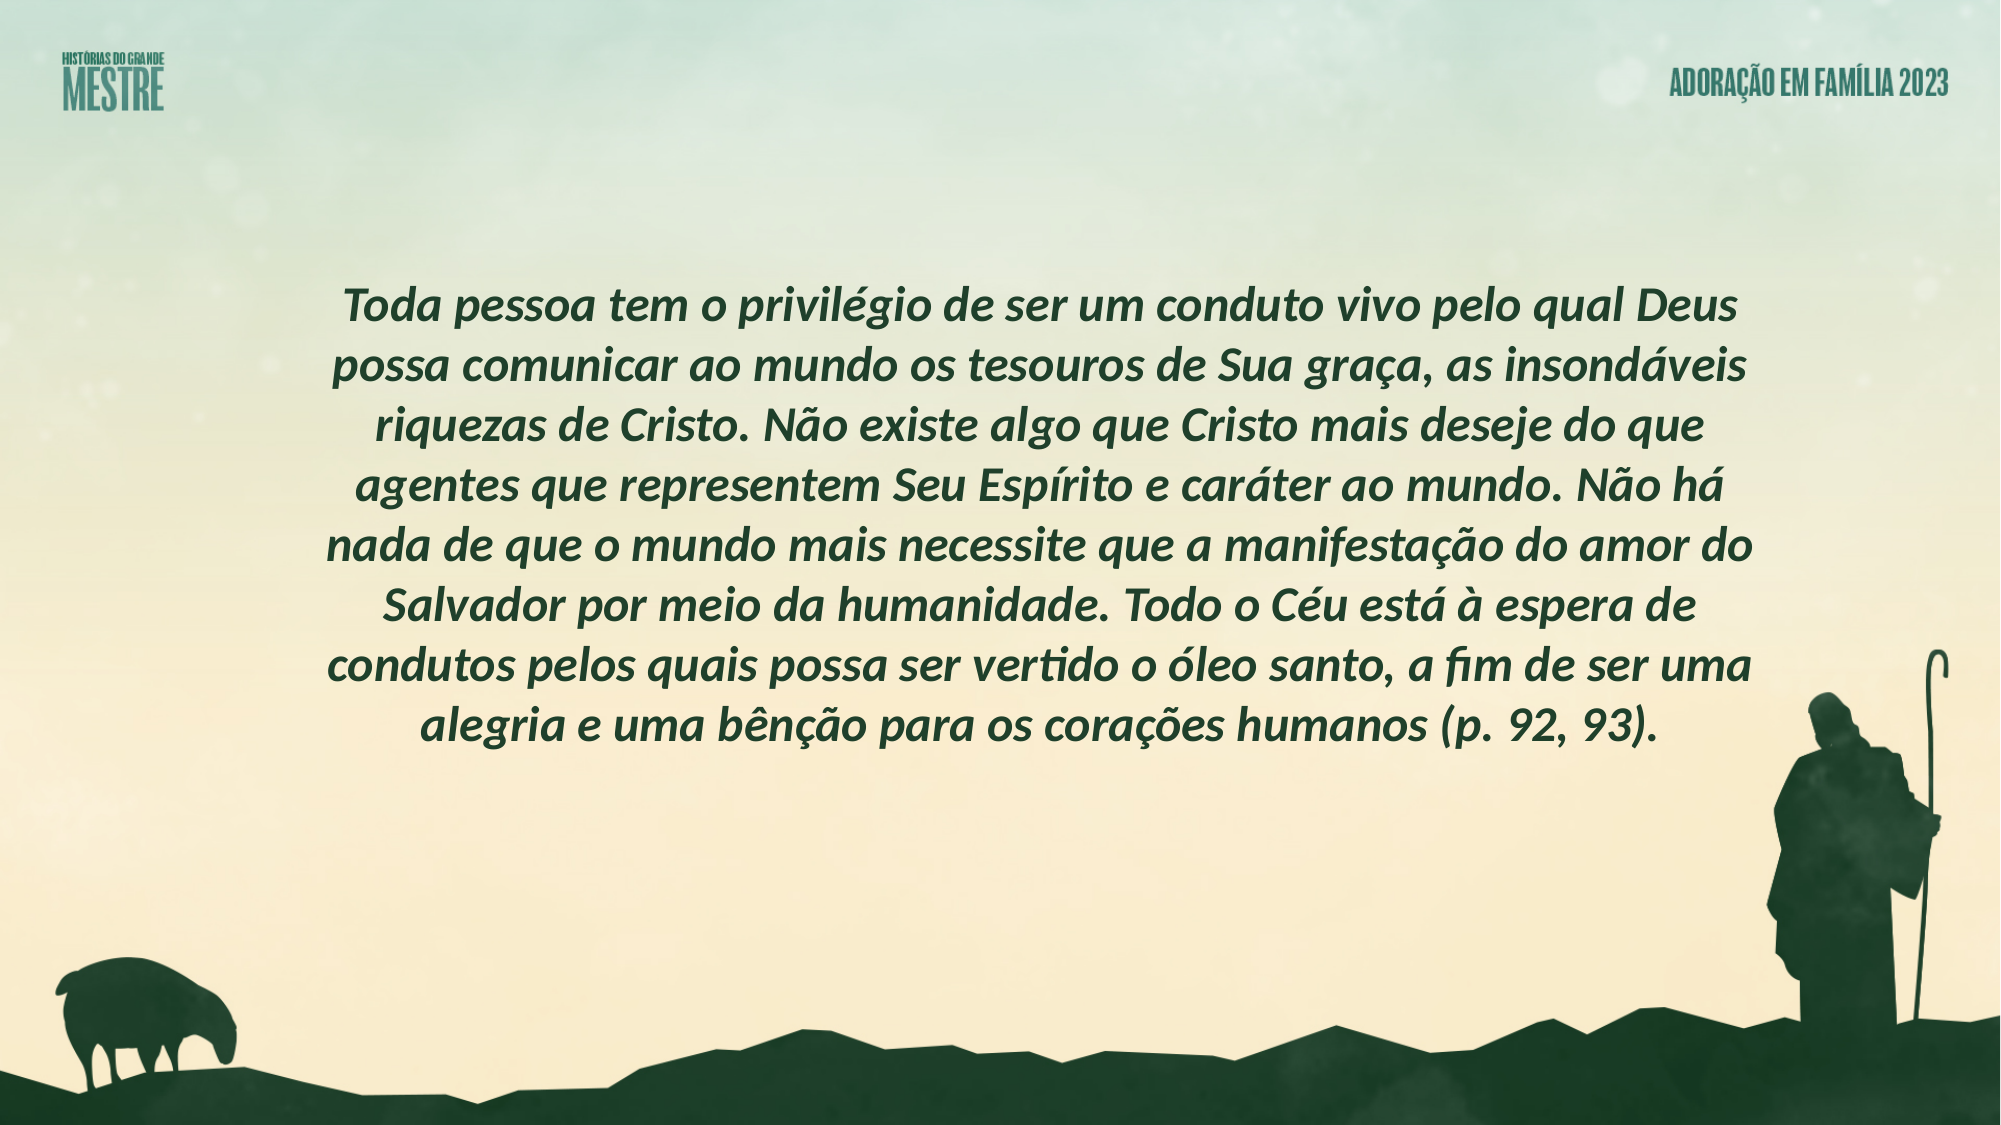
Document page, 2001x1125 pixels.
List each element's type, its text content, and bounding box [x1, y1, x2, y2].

text_box Toda pessoa tem o privilégio de ser um conduto vivo pelo qual Deus possa comunicar ao mundo os tesouros de Sua graça, as insondáveis riquezas de Cristo. Não existe algo que Cristo mais deseje do que agentes que representem Seu Espírito e caráter ao mundo. Não há nada de que o mundo mais necessite que a manifestação do amor do Salvador por meio da humanidade. Todo o Céu está à espera de condutos pelos quais possa ser vertido o óleo santo, a fim de ser uma alegria e uma bênção para os corações humanos (p. 92, 93). [302, 264, 1780, 759]
picture [0, 0, 2001, 1125]
